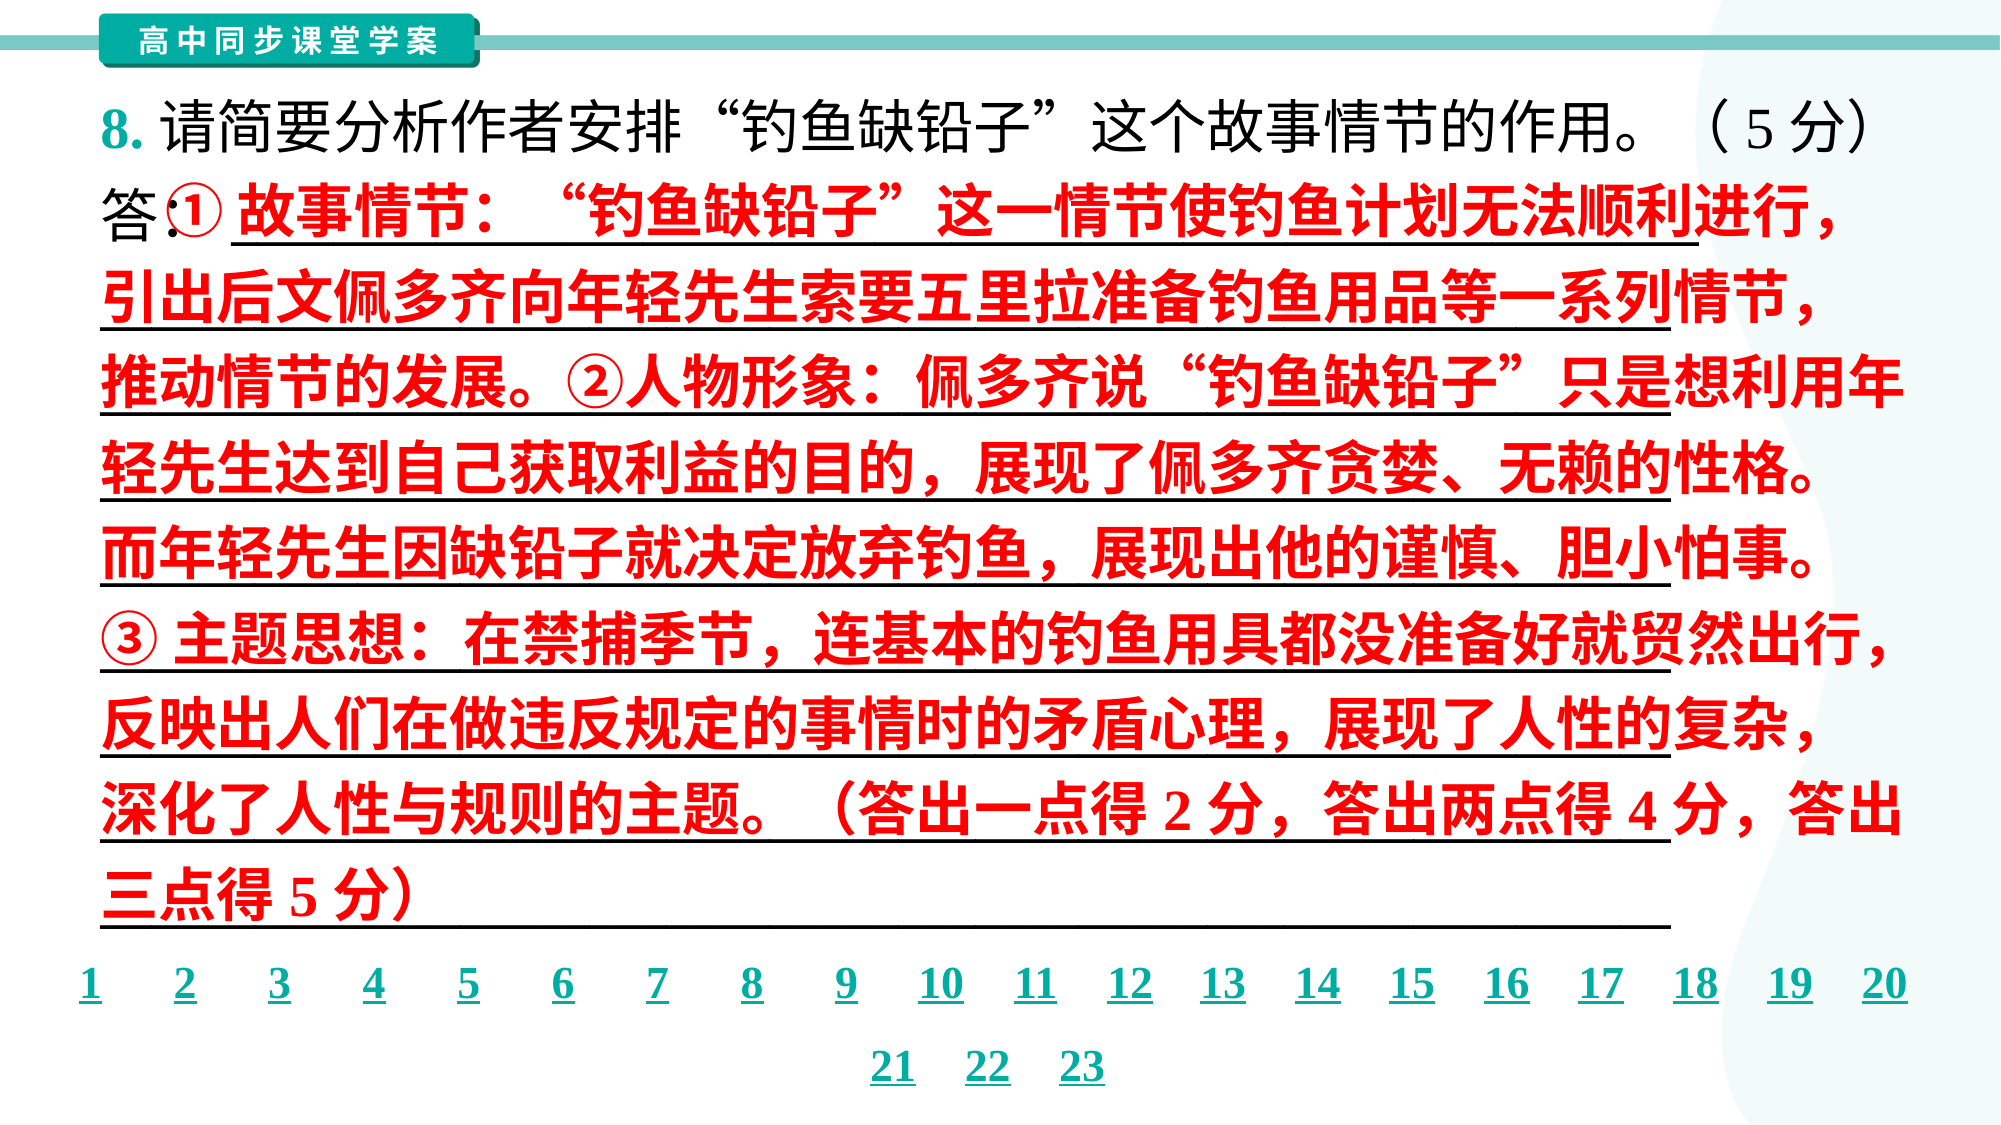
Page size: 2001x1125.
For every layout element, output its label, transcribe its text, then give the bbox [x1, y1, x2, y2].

picture [0, 0, 2000, 1125]
text_box 8.请简要分析作者安排“钓鱼缺铅子”这个故事情节的作用。（5分） [100, 76, 1899, 159]
text_box ①故事情节：“钓鱼缺铅子”这一情节使钓鱼计划无法顺利进行， 引出后文佩多齐向年轻先生索要五里拉准备钓鱼用品等一系列情节， 推动情节的发展。②人物形象：佩多齐说“钓鱼缺铅子”只是想利用年 轻先生达到自己获取利益的目的，展现了佩多齐贪婪、无赖的性格。 而年轻先生因缺铅子就决定放弃钓鱼，展现出他的谨慎、胆小怕事。 ③主题思想：在禁捕季节，连基本的钓鱼用具都没准备好就贸然出行， 反映出人们在做违反规定的事情时的矛盾心理，展现了人性的复杂， 深化了人性与规则的主题。（答出一点得2分，答出两点得4分，答出 三点得5分） [100, 159, 1899, 928]
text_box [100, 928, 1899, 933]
